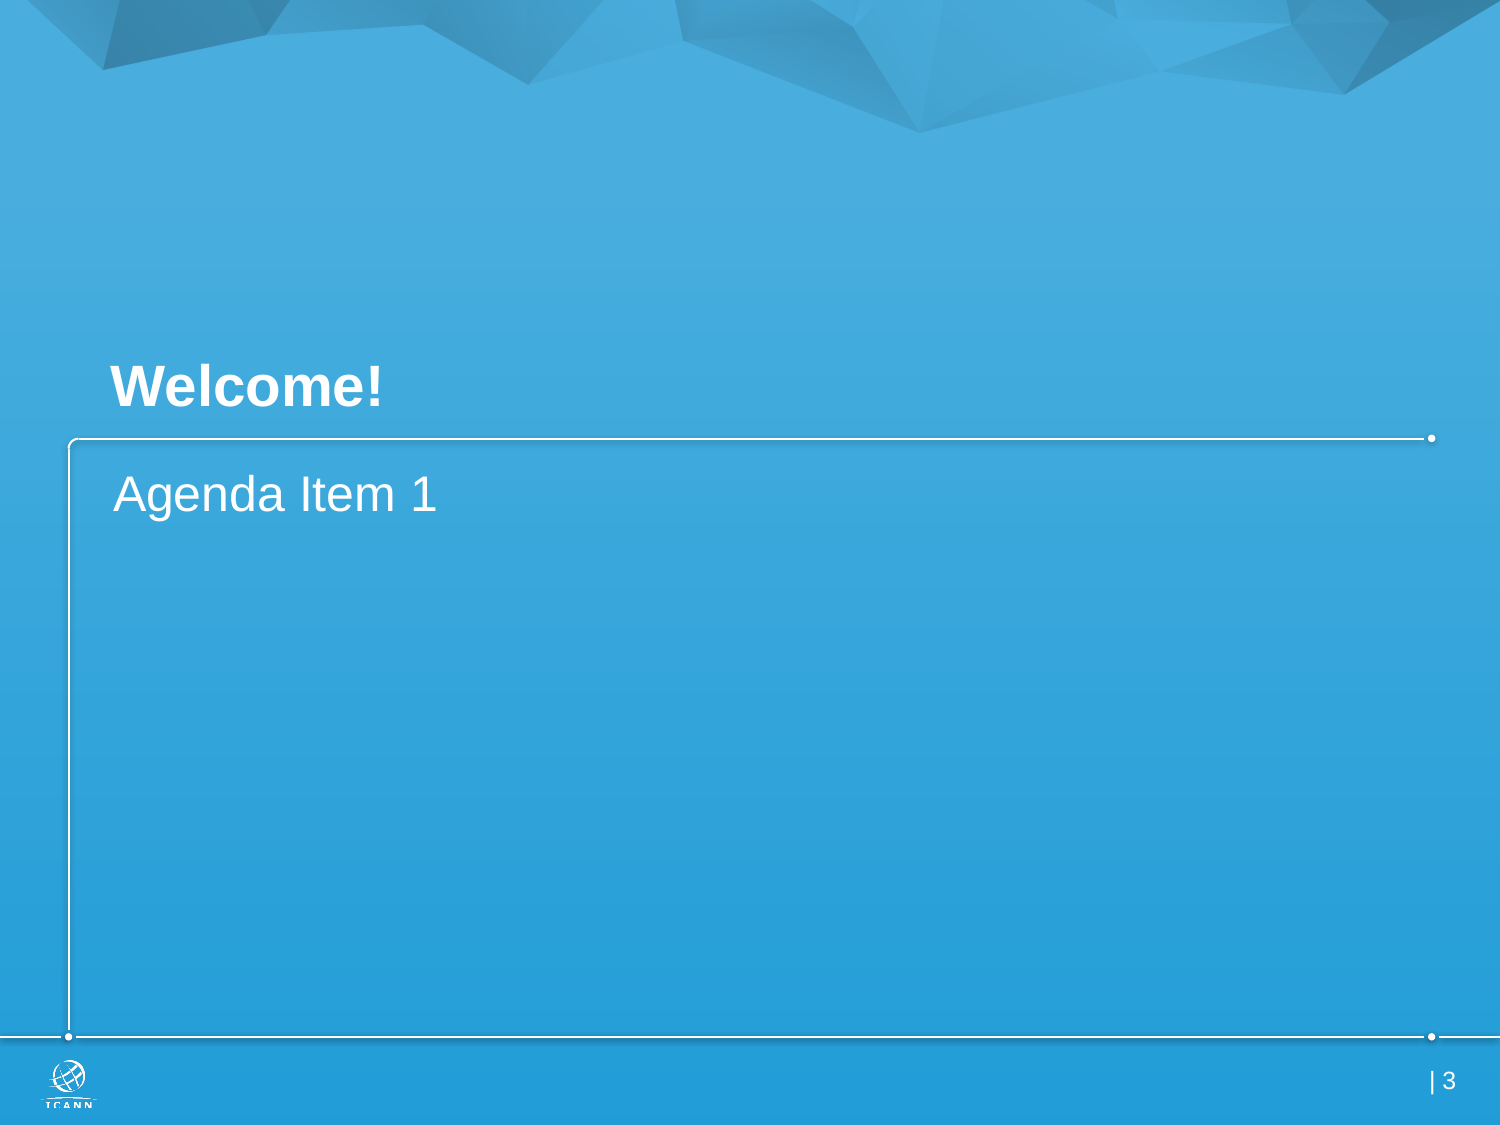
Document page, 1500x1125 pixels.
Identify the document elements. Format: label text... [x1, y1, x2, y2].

title Welcome! [95, 136, 1398, 426]
picture [0, 0, 1500, 1125]
list Agenda Item 1 [98, 453, 1396, 604]
